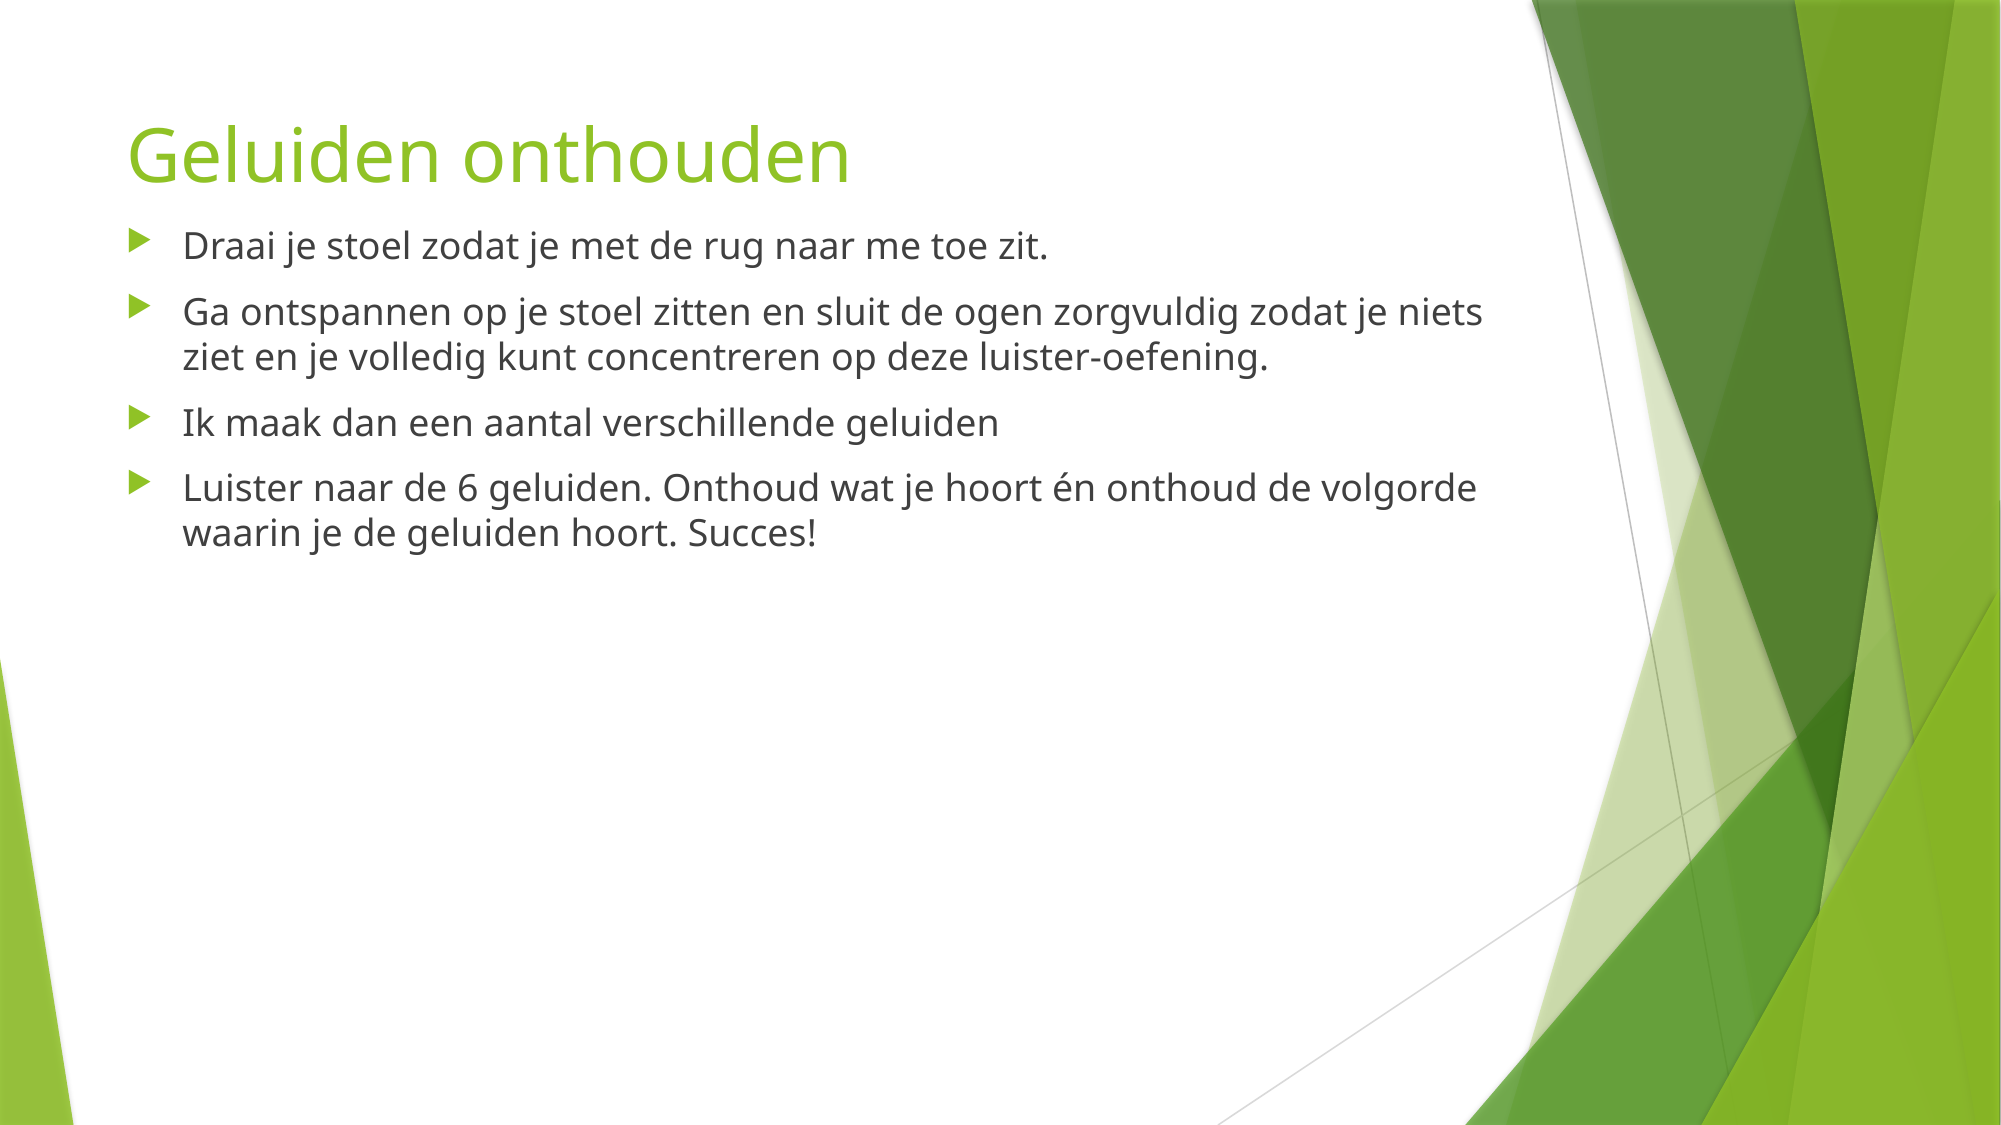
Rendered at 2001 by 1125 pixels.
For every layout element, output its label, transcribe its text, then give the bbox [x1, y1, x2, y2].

list Draai je stoel zodat je met de rug naar me toe zit. Ga ontspannen op je stoel zitten en sluit de ogen zorgvuldig zodat je niets ziet en je volledig kunt concentreren op deze luister-oefening. Ik maak dan een aantal verschillende geluiden Luister naar de 6 geluiden. Onthoud wat je hoort én onthoud de volgorde waarin je de geluiden hoort. Succes! [111, 214, 1522, 992]
title Geluiden onthouden [111, 99, 1522, 214]
